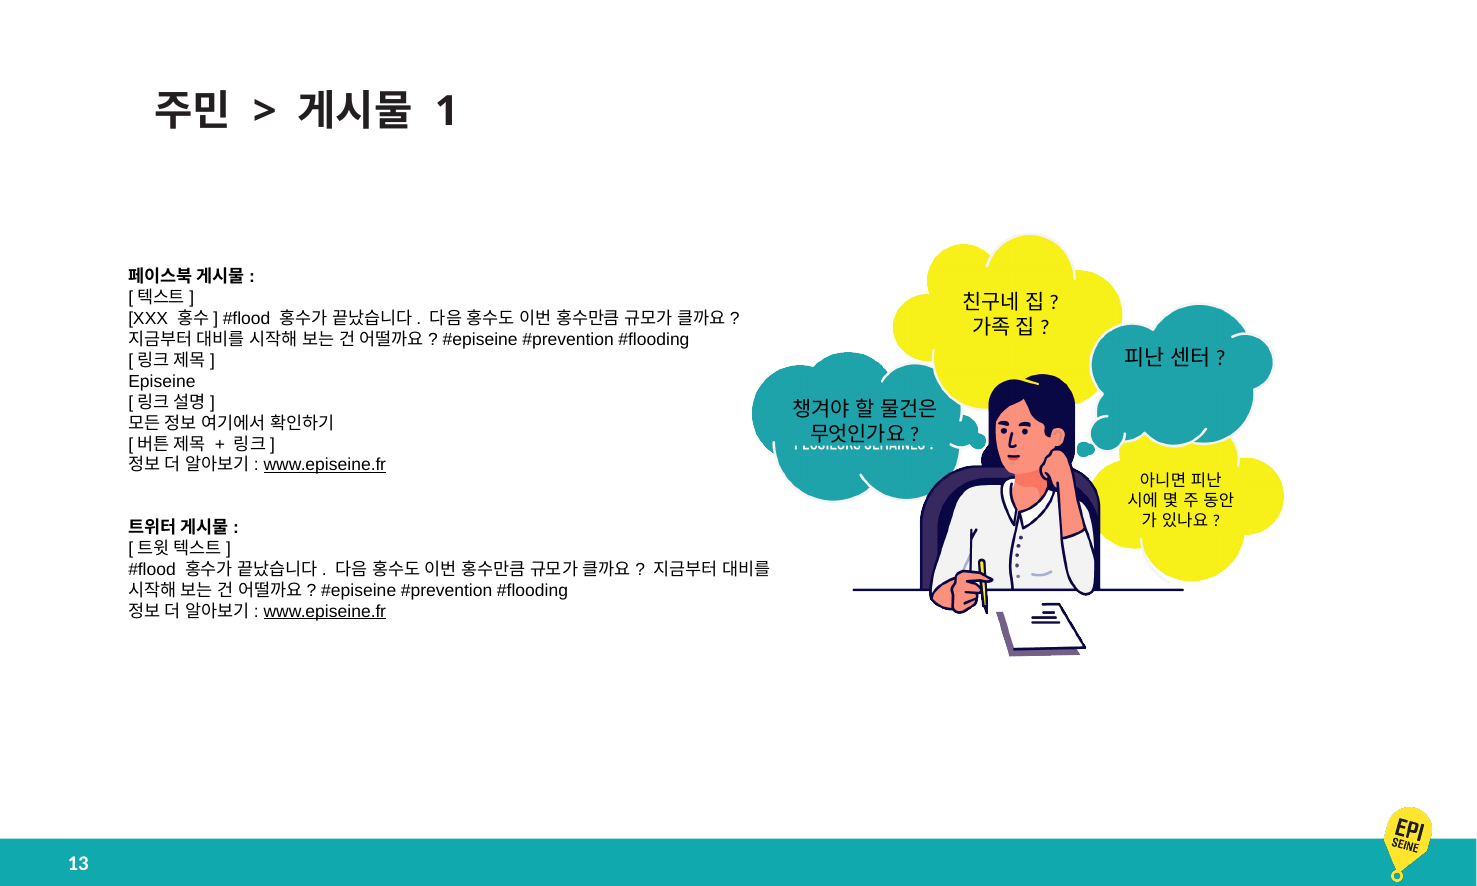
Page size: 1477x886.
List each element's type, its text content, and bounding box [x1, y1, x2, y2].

title 주민 > 게시물 1 [152, 56, 1072, 135]
picture [1381, 805, 1433, 883]
text_box 페이스북 게시물: [텍스트] [XXX 홍수] #flood 홍수가 끝났습니다. 다음 홍수도 이번 홍수만큼 규모가 클까요? 지금부터 대비를 시작해 보는 건 어떨까요? #episeine #prevention #flooding [링크 제목] Episeine [링크 설명] 모든 정보 여기에서 확인하기 [버튼 제목 + 링크] 정보 더 알아보기: www.episeine.fr 트위터 게시물: [트윗 텍스트] #flood 홍수가 끝났습니다. 다음 홍수도 이번 홍수만큼 규모가 클까요? 지금부터 대비를 시작해 보는 건 어떨까요? #episeine #prevention #flooding 정보 더 알아보기: www.episeine.fr [123, 260, 637, 626]
picture [637, 175, 1424, 711]
